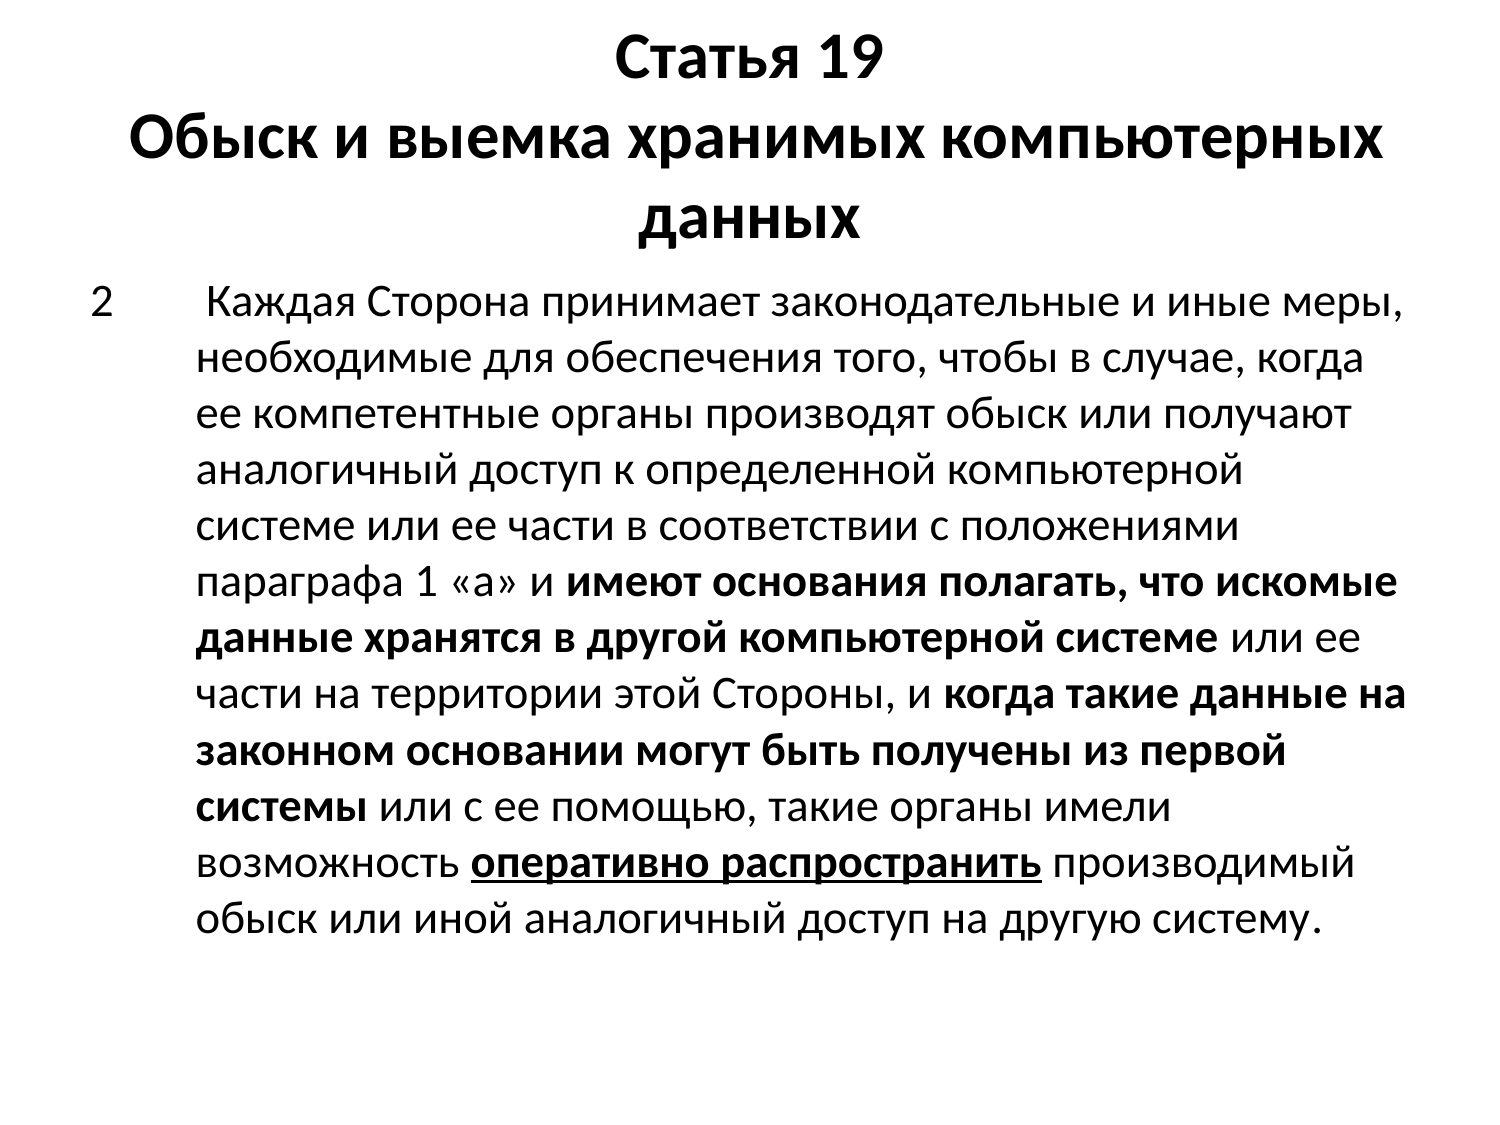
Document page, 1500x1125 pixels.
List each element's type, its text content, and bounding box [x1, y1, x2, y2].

list 2 Каждая Сторона принимает законодательные и иные меры, необходимые для обеспечения того, чтобы в случае, когда ее компетентные органы производят обыск или получают аналогичный доступ к определенной компьютерной системе или ее части в соответствии с положениями параграфа 1 «а» и имеют основания полагать, что искомые данные хранятся в другой компьютерной системе или ее части на территории этой Стороны, и когда такие данные на законном основании могут быть получены из первой системы или с ее помощью, такие органы имели возможность оперативно распространить производимый обыск или иной аналогичный доступ на другую систему. [74, 262, 1426, 1006]
title Статья 19 Обыск и выемка хранимых компьютерных данных [74, 44, 1426, 220]
